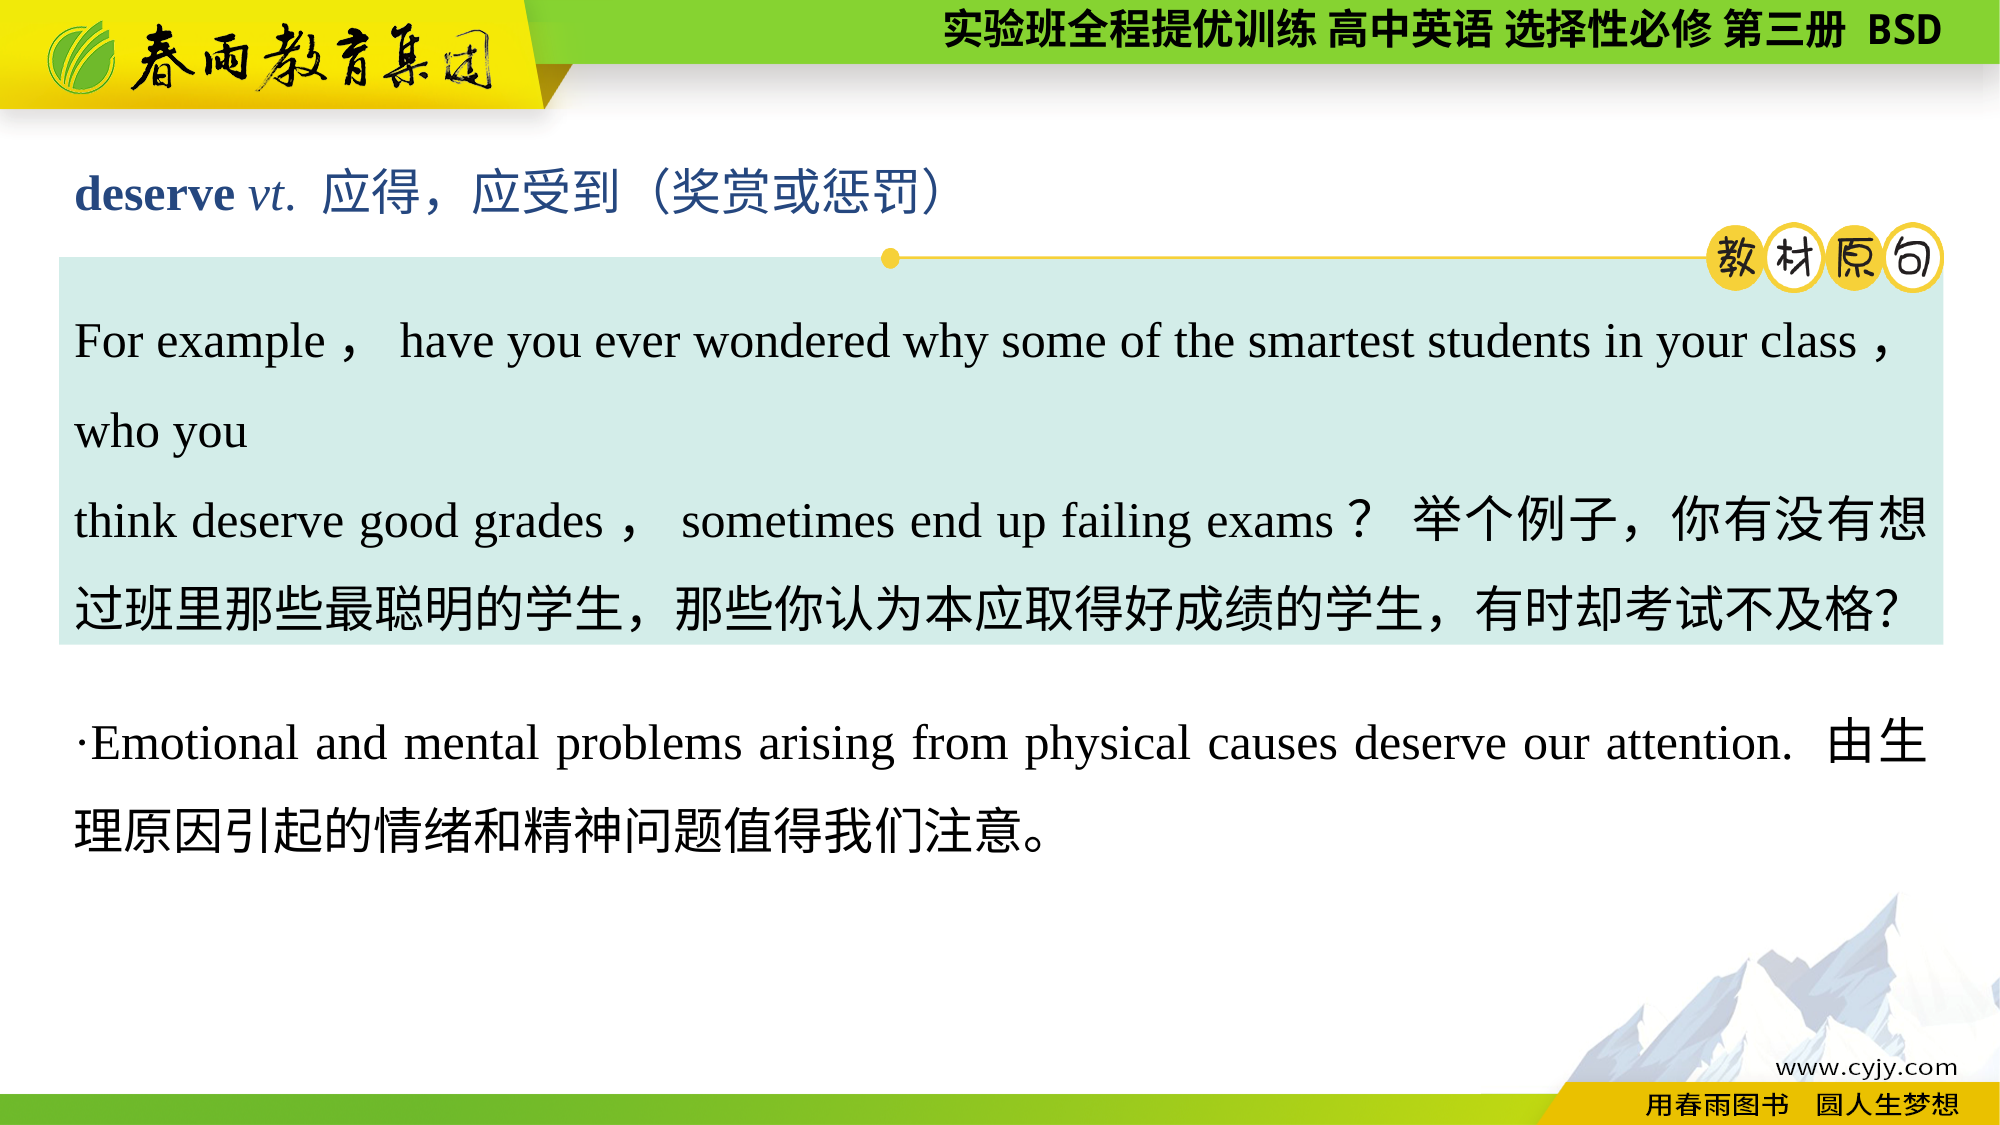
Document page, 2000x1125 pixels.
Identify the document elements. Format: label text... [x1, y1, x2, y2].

text_box For example，have you ever wondered why some of the smartest students in your class，who you think deserve good grades，sometimes end up failing exams？ 举个例子，你有没有想过班里那些最聪明的学生，那些你认为本应取得好成绩的学生，有时却考试不及格？ [59, 257, 1944, 645]
picture [0, 0, 2000, 1125]
text_box ·Emotional and mental problems arising from physical causes deserve our attention. 由生理原因引起的情绪和精神问题值得我们注意。 [59, 672, 1944, 868]
list deserve vt. 应得，应受到（奖赏或惩罚） [59, 122, 1944, 217]
